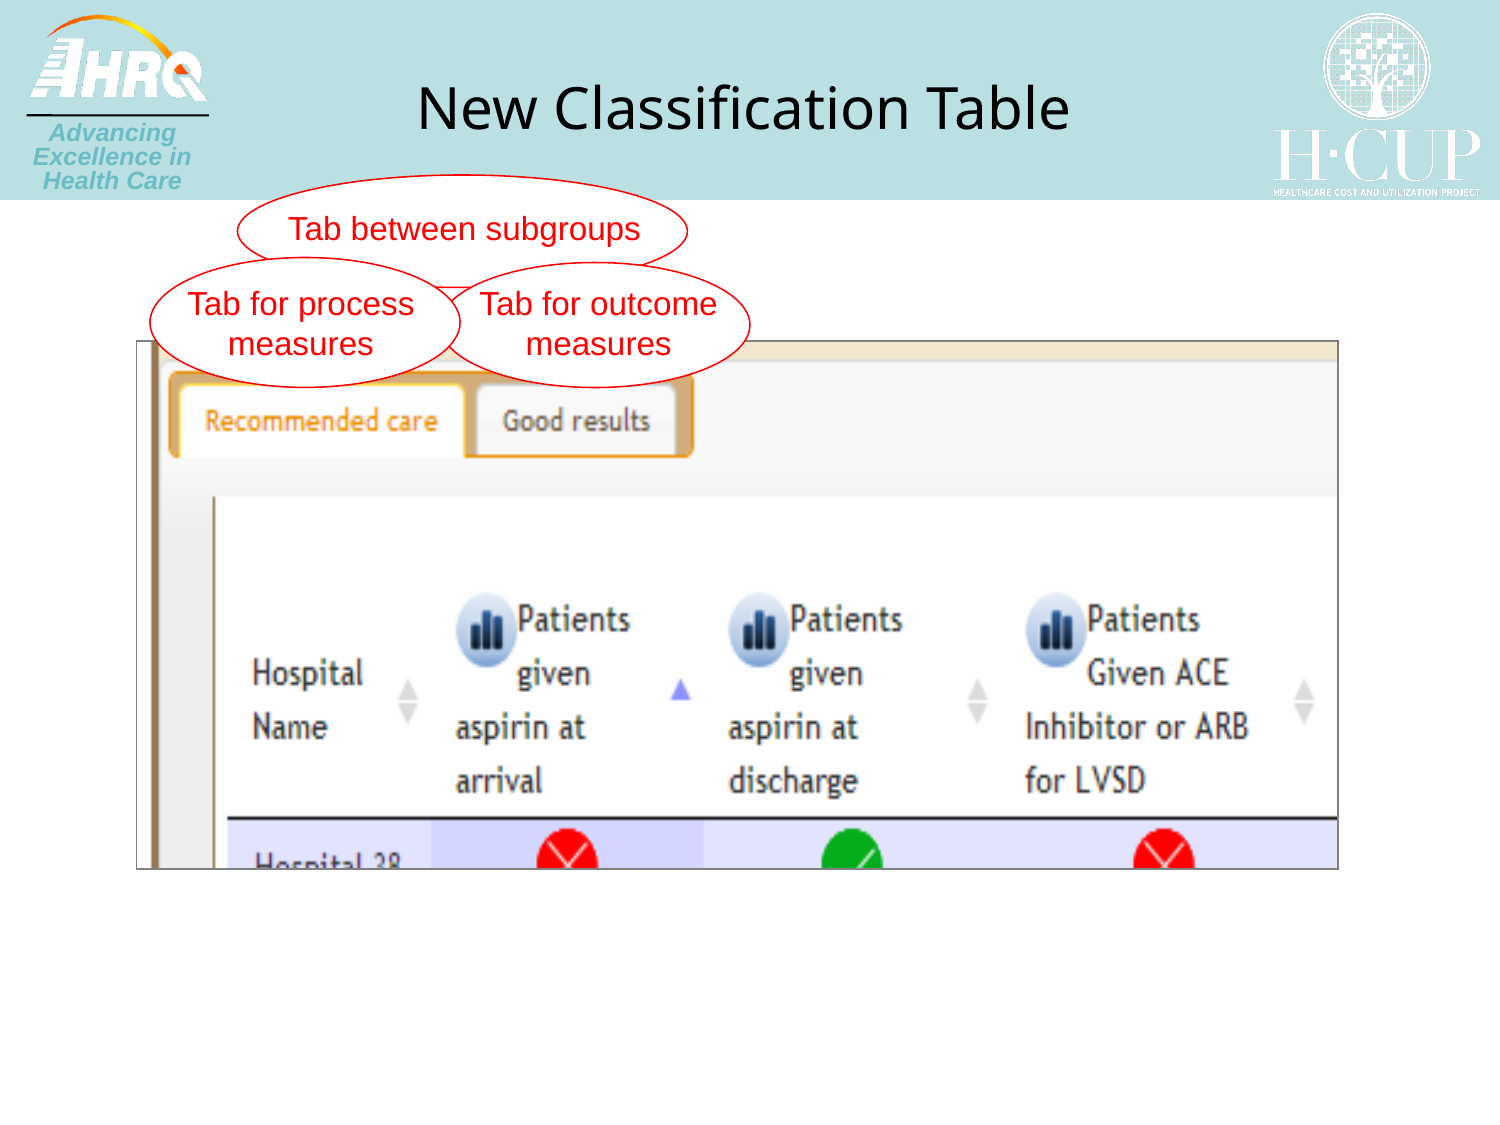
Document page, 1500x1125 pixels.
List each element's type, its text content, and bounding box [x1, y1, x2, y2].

picture [26, 12, 211, 104]
title New Classification Table [249, 12, 1238, 173]
picture [1270, 10, 1483, 199]
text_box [137, 174, 1338, 869]
